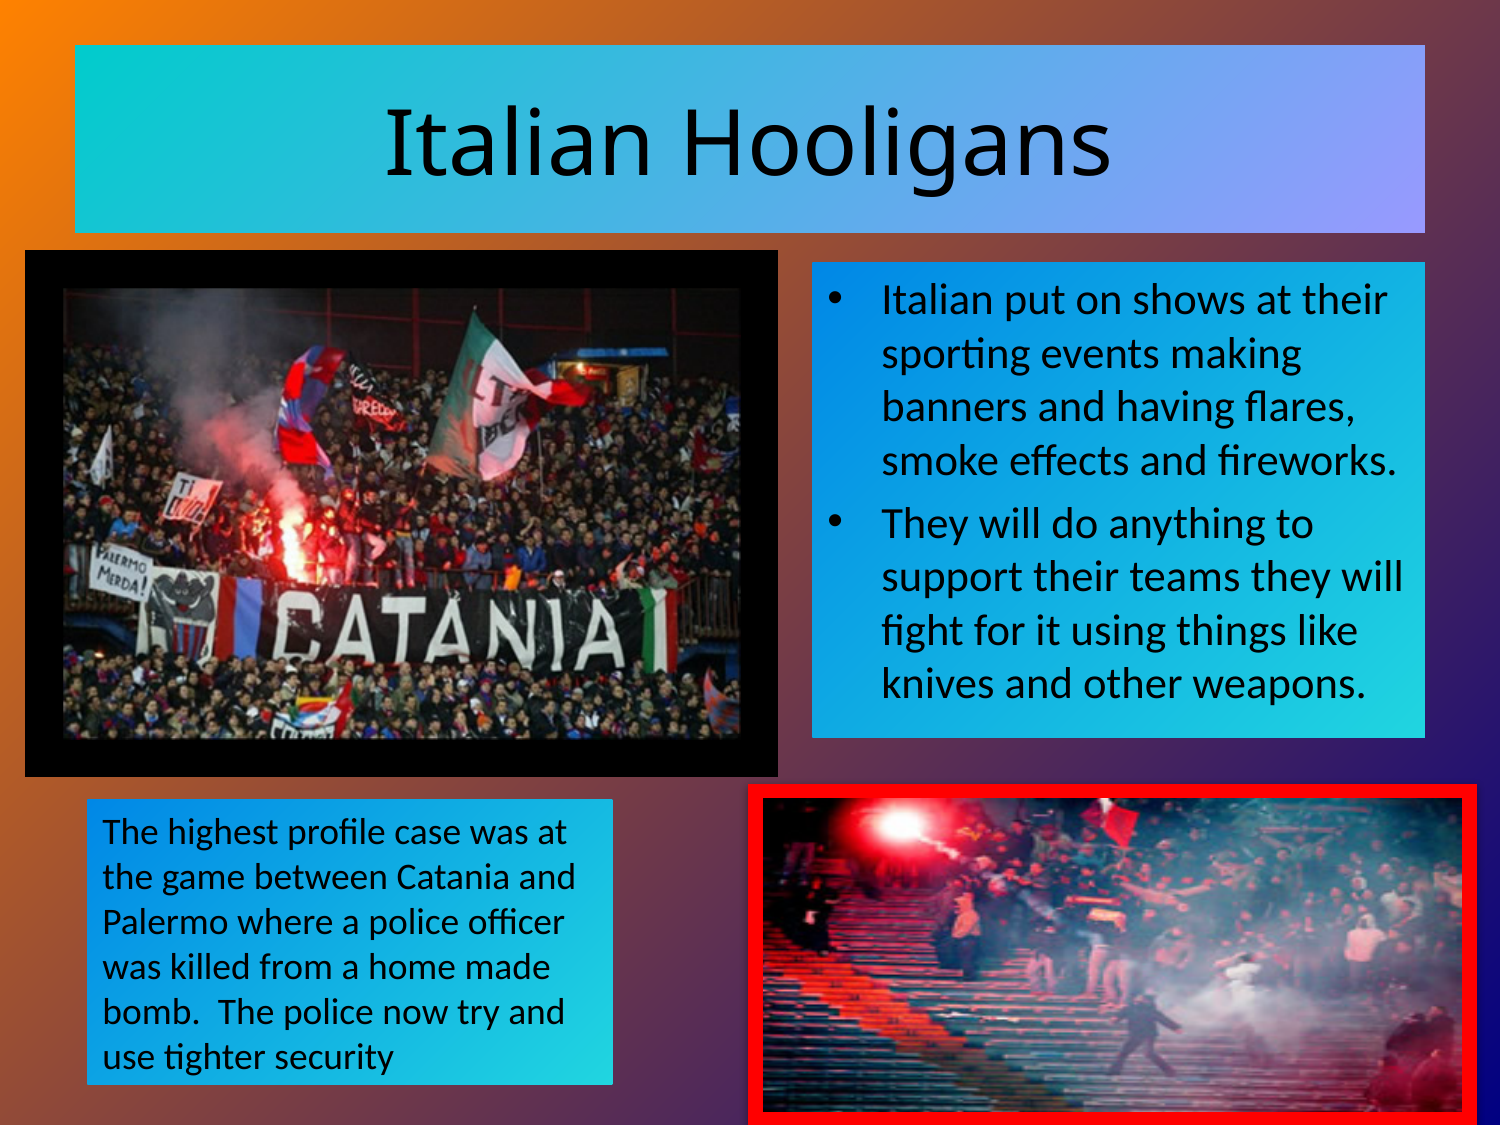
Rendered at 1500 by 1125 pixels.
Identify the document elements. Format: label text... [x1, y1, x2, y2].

picture [762, 797, 1463, 1113]
picture [62, 287, 742, 740]
list Italian put on shows at their sporting events making banners and having flares, smoke effects and fireworks. They will do anything to support their teams they will fight for it using things like knives and other weapons. [812, 262, 1425, 738]
title Italian Hooligans [75, 45, 1425, 233]
text_box The highest profile case was at the game between Catania and Palermo where a police officer was killed from a home made bomb. The police now try and use tighter security [87, 799, 613, 1085]
